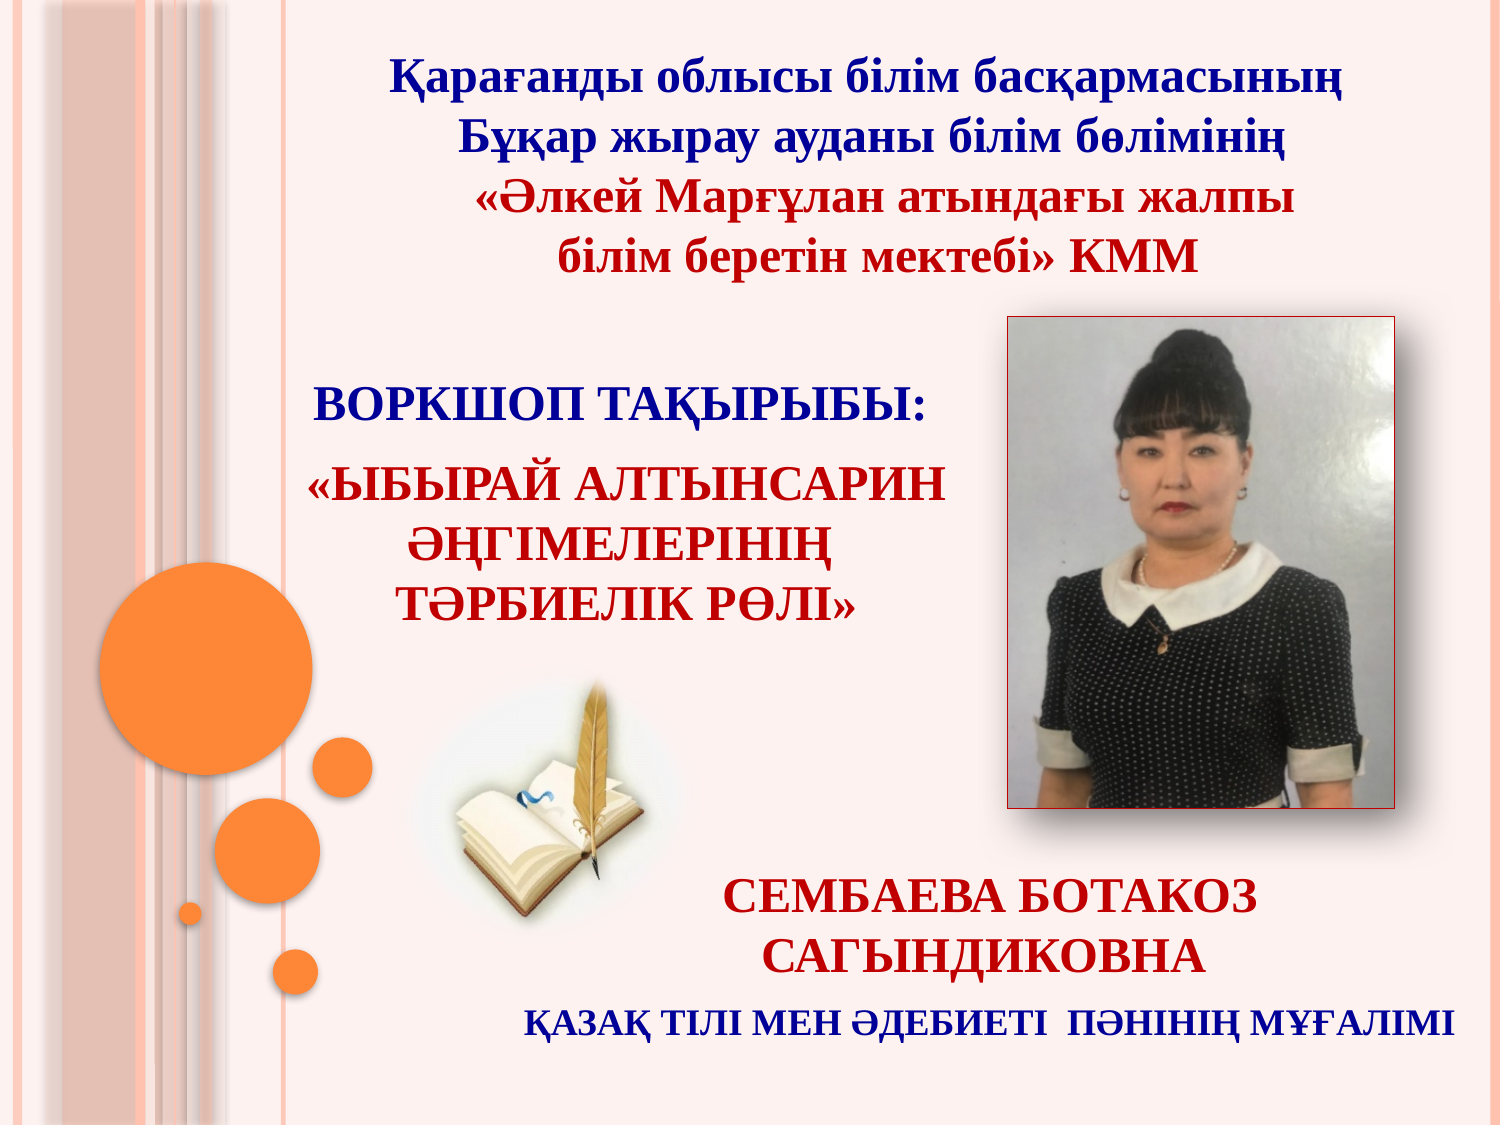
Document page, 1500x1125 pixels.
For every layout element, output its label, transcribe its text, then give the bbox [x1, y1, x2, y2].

picture [1007, 315, 1395, 809]
picture [387, 663, 706, 947]
text_box ВОРКШОП ТАҚЫРЫБЫ: «ЫБЫРАЙ АЛТЫНСАРИН ӘҢГІМЕЛЕРІНІҢ ТӘРБИЕЛІК РӨЛІ» [175, 363, 990, 638]
text_box СЕМБАЕВА БОТАКОЗ САГЫНДИКОВНА ҚАЗАҚ ТІЛІ МЕН ӘДЕБИЕТІ ПӘНІНІҢ МҰҒАЛІМІ [480, 855, 1500, 1051]
text_box Қарағанды облысы білім басқармасының Бұқар жырау ауданы білім бөлімінің «Әлкей Марғұлан атындағы жалпы білім беретін мектебі» КММ [187, 35, 1500, 290]
